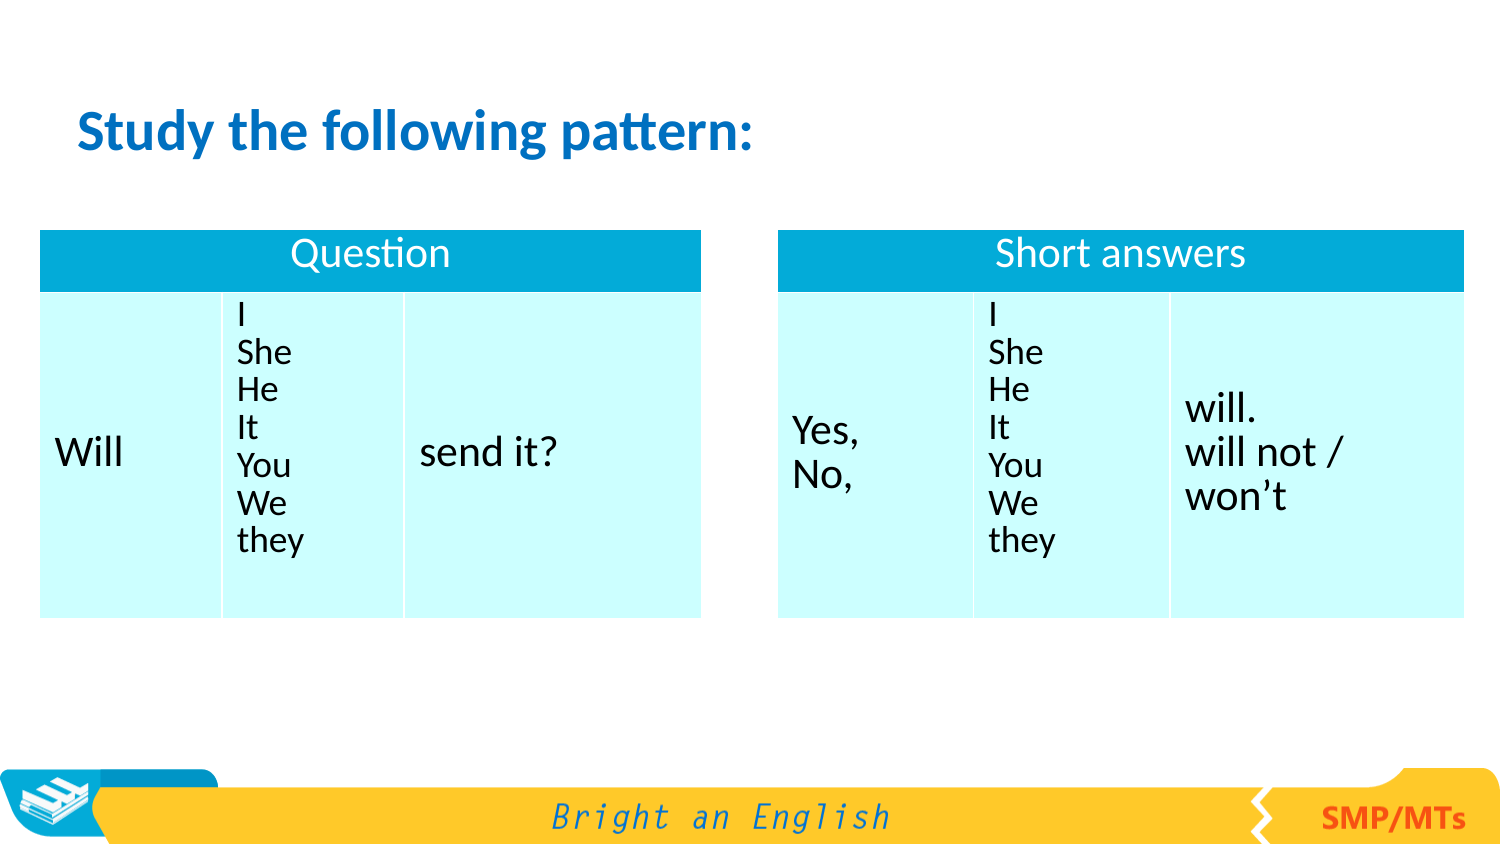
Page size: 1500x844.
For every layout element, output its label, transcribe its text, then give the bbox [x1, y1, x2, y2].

table_cell Will [40, 293, 221, 618]
picture [0, 768, 1500, 844]
table_cell Yes, No, [778, 293, 973, 618]
table_cell I She He It You We they [223, 293, 403, 618]
table_cell send it? [405, 293, 701, 618]
table_header Question [40, 230, 701, 292]
picture [20, 778, 88, 823]
table_cell I She He It You We they [974, 293, 1169, 618]
table_cell will. will not / won’t [1171, 293, 1464, 618]
table_header Short answers [778, 230, 1464, 292]
text_box Study the following pattern: [62, 84, 813, 170]
